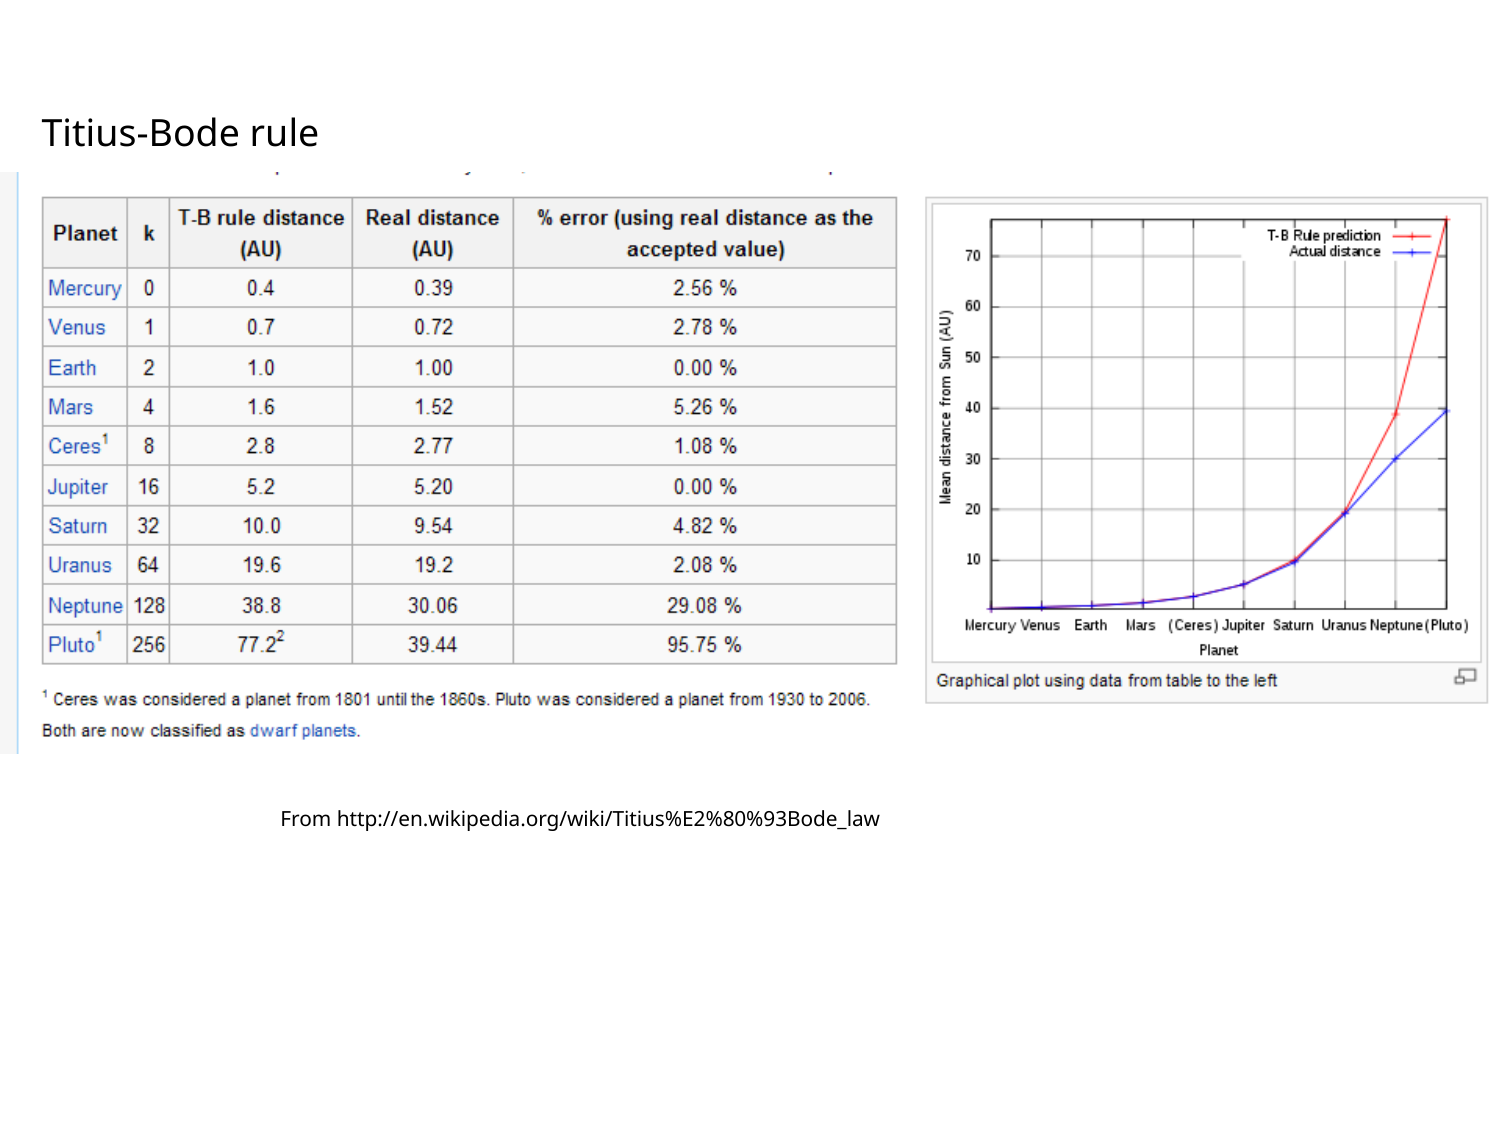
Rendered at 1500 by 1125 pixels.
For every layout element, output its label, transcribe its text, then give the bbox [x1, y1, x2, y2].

text_box From http://en.wikipedia.org/wiki/Titius%E2%80%93Bode_law [265, 798, 1016, 839]
text_box Titius-Bode rule [26, 101, 335, 162]
picture [0, 172, 1500, 754]
